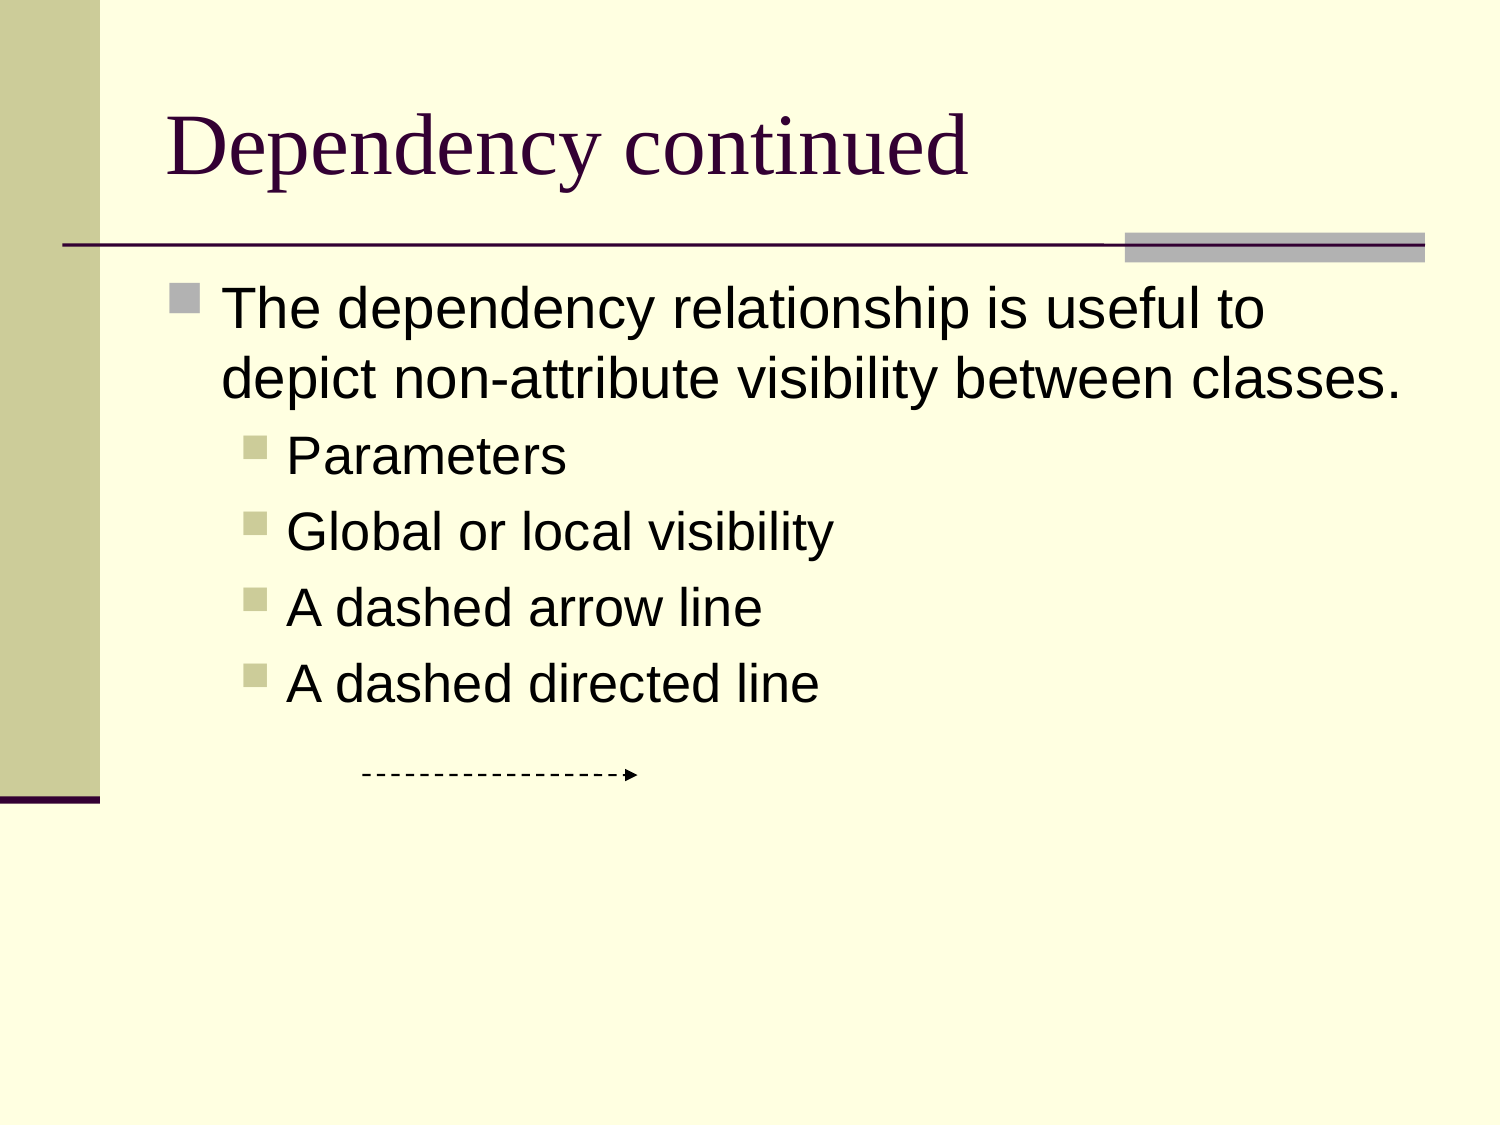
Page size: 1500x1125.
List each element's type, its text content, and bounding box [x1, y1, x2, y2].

title Dependency continued [149, 45, 1426, 234]
list The dependency relationship is useful to depict non-attribute visibility between classes. Parameters Global or local visibility A dashed arrow line A dashed directed line [149, 262, 1426, 1006]
text_box [618, 768, 638, 782]
